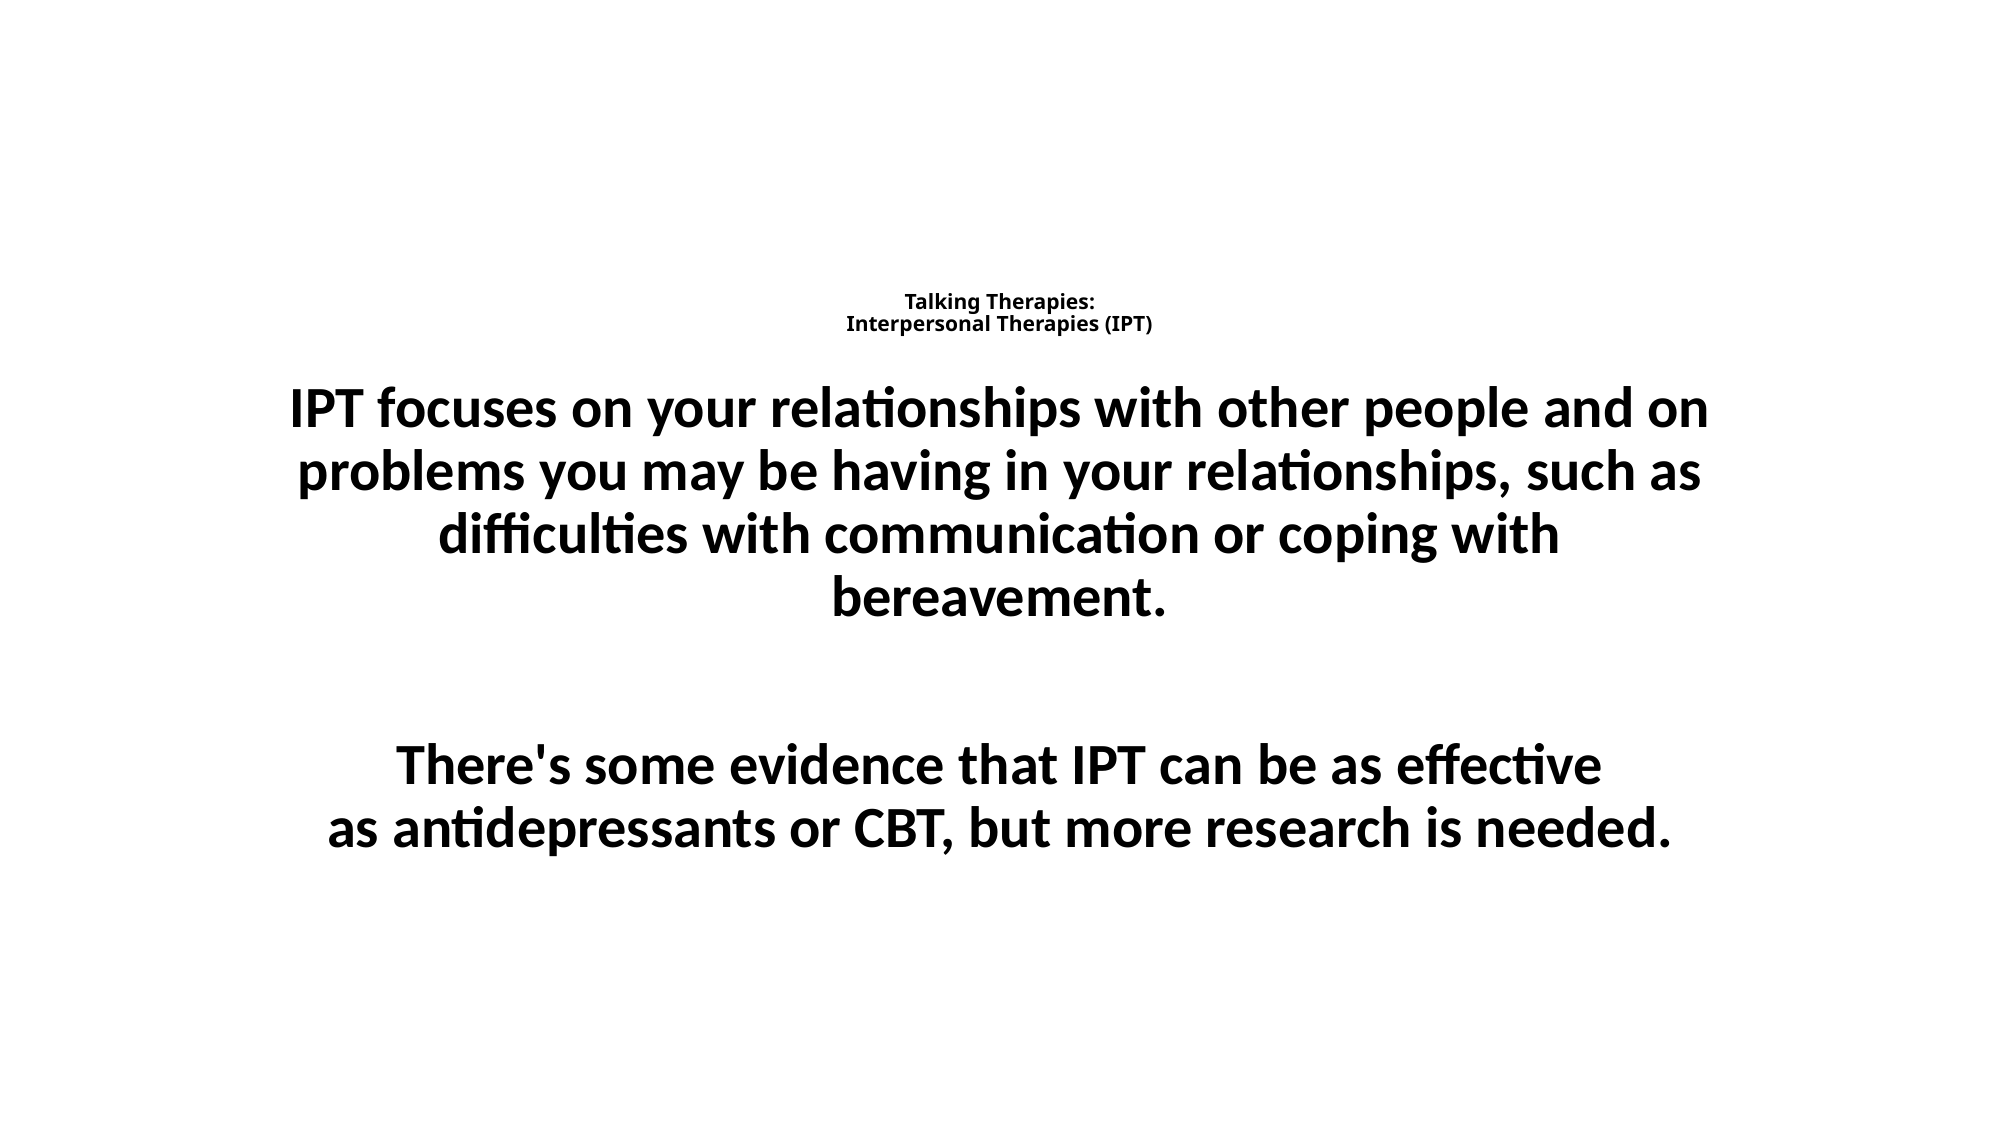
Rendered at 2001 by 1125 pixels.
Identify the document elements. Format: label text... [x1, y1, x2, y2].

subtitle IPT focuses on your relationships with other people and on problems you may be having in your relationships, such as difficulties with communication or coping with bereavement. There's some evidence that IPT can be as effective as antidepressants or CBT, but more research is needed. [249, 370, 1750, 982]
title Talking Therapies: Interpersonal Therapies (IPT) [249, 184, 1750, 344]
